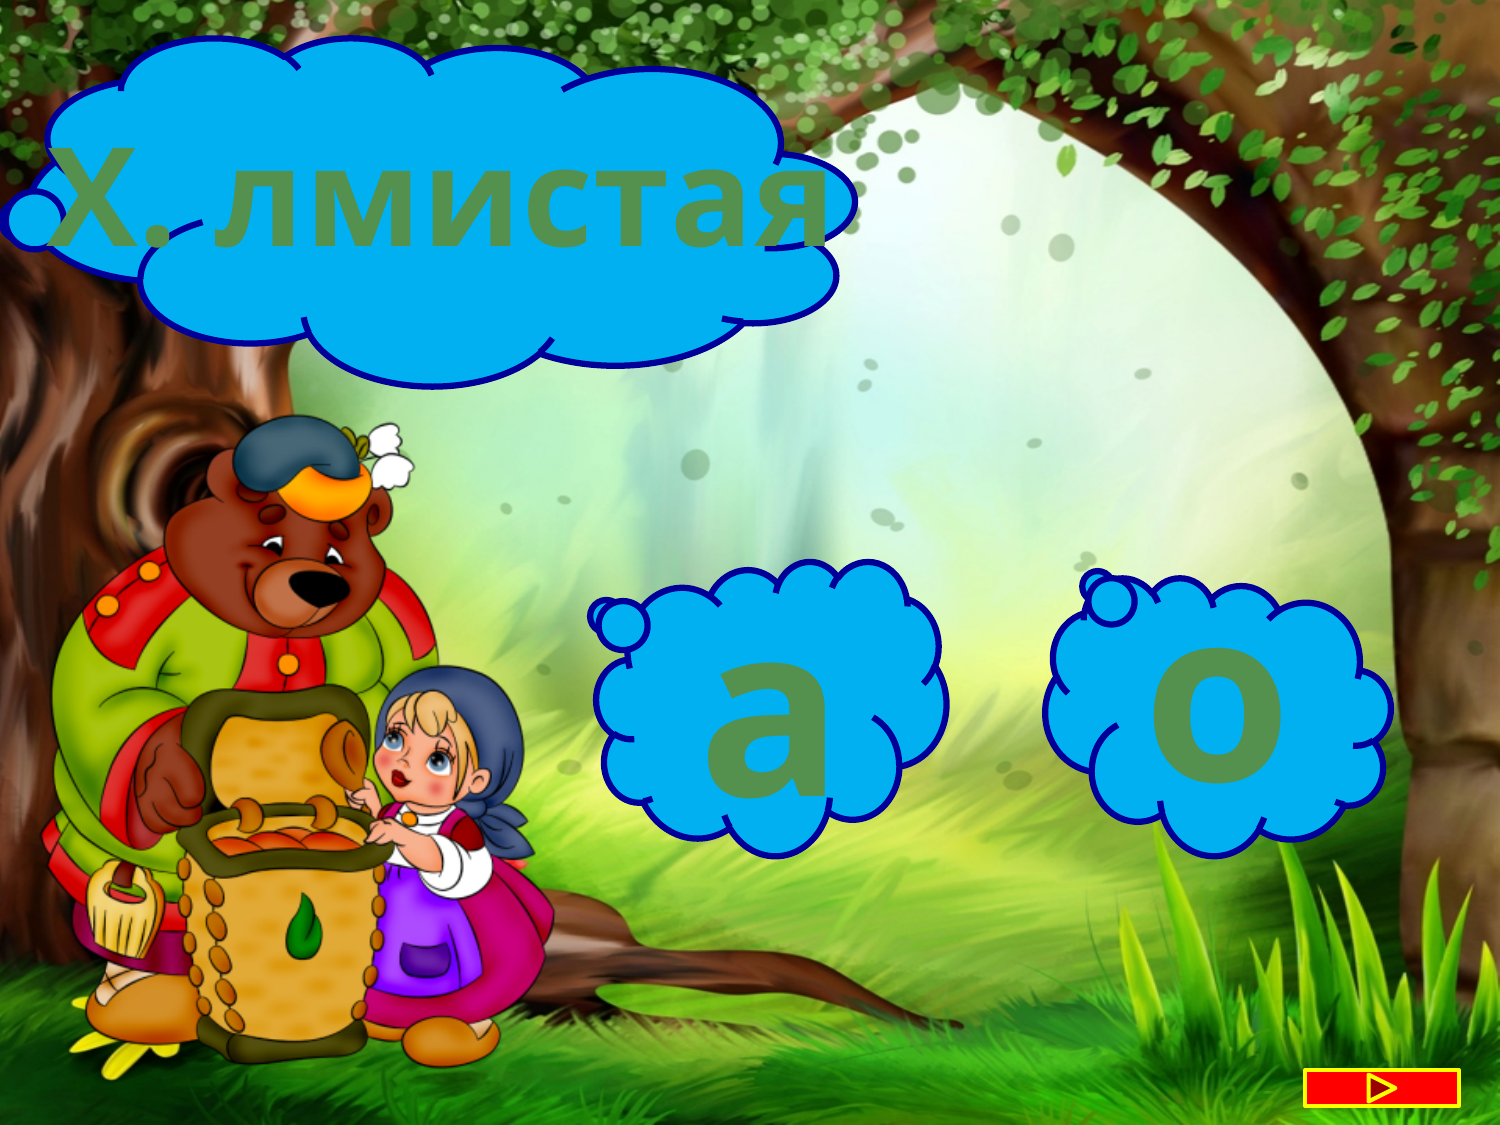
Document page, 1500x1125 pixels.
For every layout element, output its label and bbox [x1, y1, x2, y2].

text_box [1045, 534, 1391, 856]
picture [0, 0, 1500, 1125]
text_box [596, 549, 947, 856]
